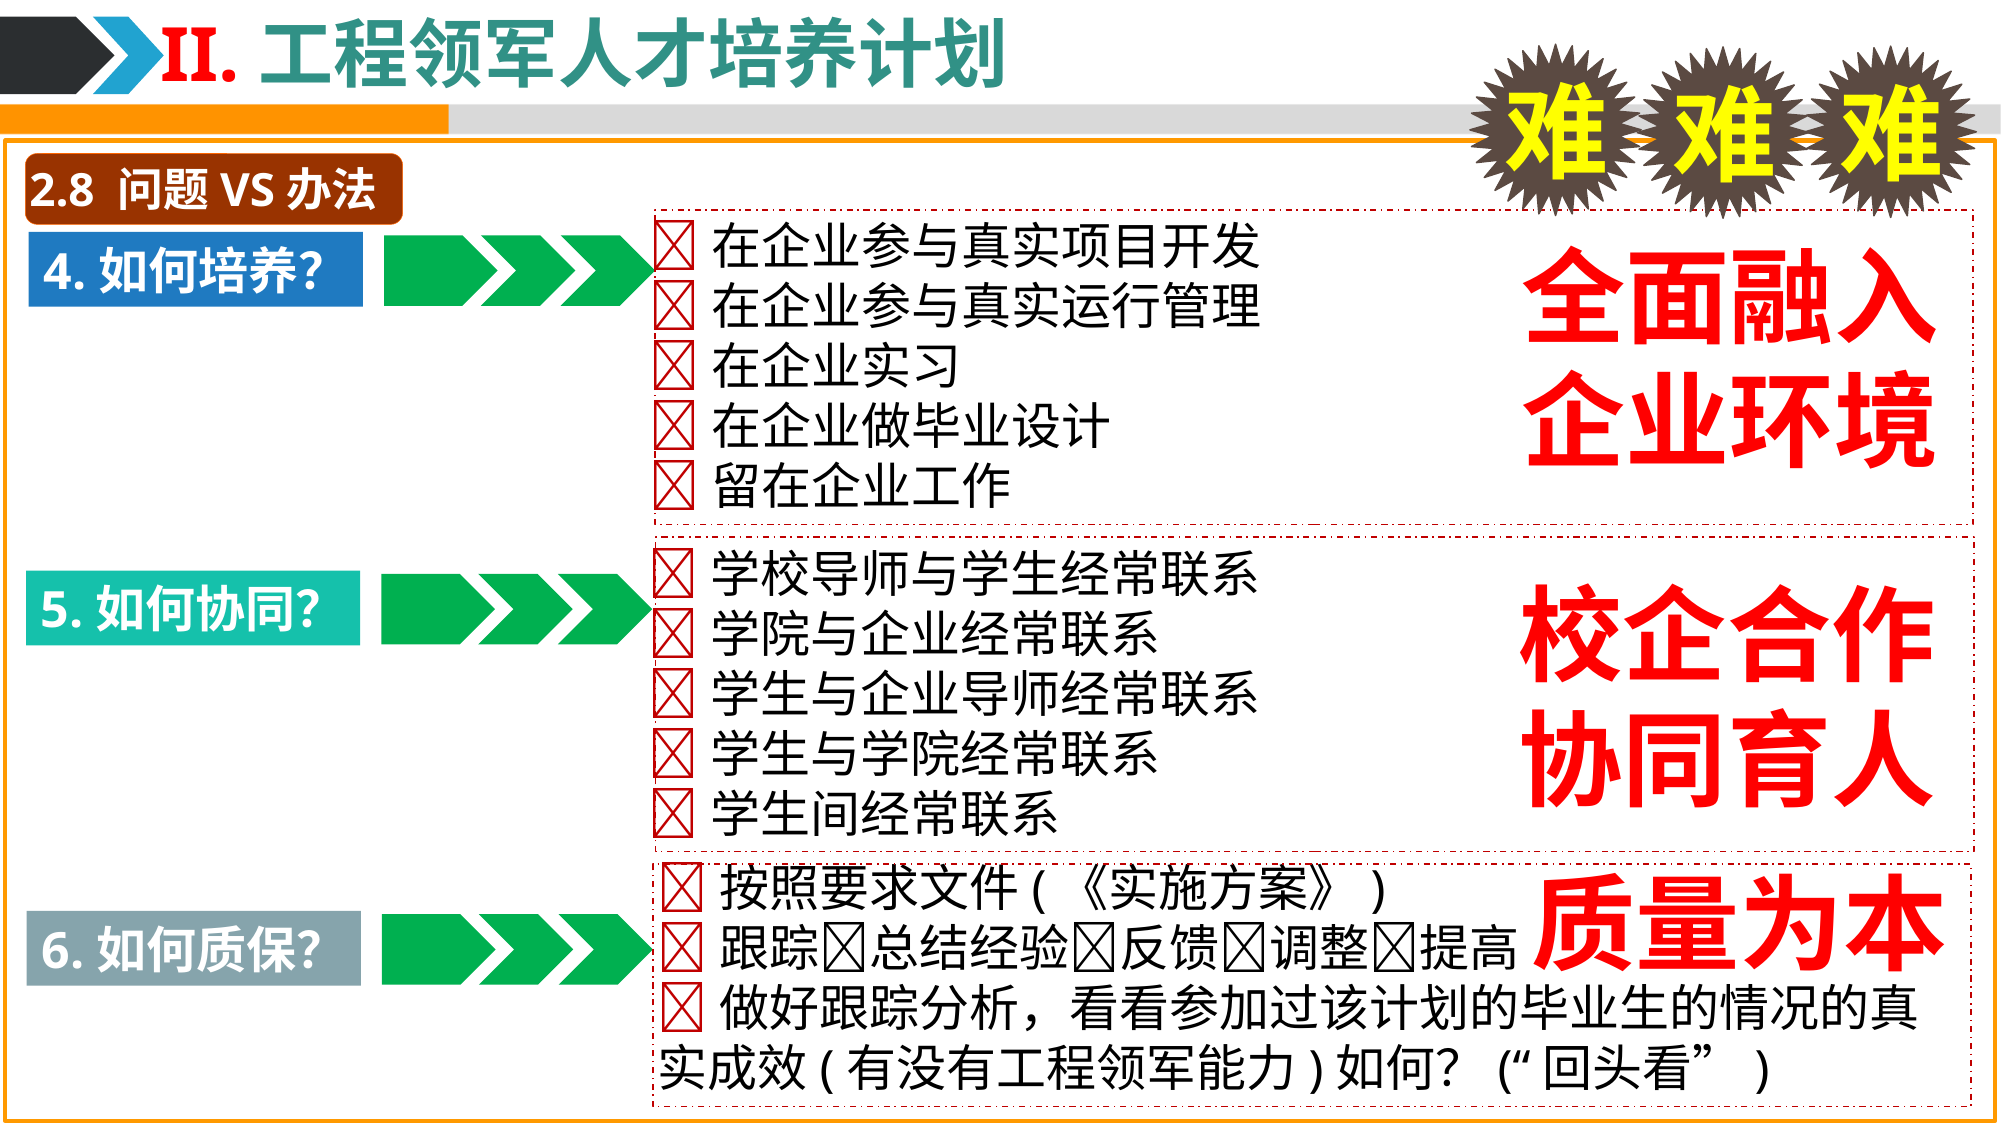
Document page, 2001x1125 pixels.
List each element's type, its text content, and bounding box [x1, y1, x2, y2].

text_box [558, 914, 642, 985]
text_box [1625, 125, 1642, 135]
text_box [1625, 97, 1635, 105]
text_box [1792, 127, 1809, 138]
text_box [1811, 99, 1825, 110]
text_box [1537, 45, 1546, 59]
text_box [381, 573, 495, 645]
text_box [1886, 46, 1895, 61]
text_box [1581, 50, 1589, 59]
text_box [1580, 199, 1589, 209]
text_box [1792, 114, 1808, 124]
text_box 难 [1825, 61, 1960, 201]
text_box [1960, 156, 1970, 165]
text_box [560, 235, 634, 306]
text_box 难 [1490, 59, 1625, 199]
text_box [92, 16, 145, 95]
text_box [381, 914, 496, 985]
text_box [1811, 153, 1825, 165]
text_box [1625, 138, 1640, 148]
text_box [1484, 82, 1490, 89]
text_box [1625, 154, 1635, 163]
text_box [1792, 141, 1808, 151]
text_box 4.如何培养？ [28, 231, 363, 307]
text_box [1792, 157, 1803, 166]
text_box [384, 235, 498, 306]
text_box [1705, 202, 1714, 217]
text_box [1857, 201, 1866, 211]
text_box [1476, 151, 1490, 163]
text_box [1748, 202, 1756, 212]
picture [1625, 98, 1657, 131]
text_box [1690, 202, 1698, 212]
text_box [1476, 97, 1490, 108]
text_box 按照要求文件(《实施方案》) 跟踪总结经验反馈调整提高 做好跟踪分析，看看参加过该计划的毕业生的情况的真实成效(有没有工程领军能力)如何？(“回头看”) [642, 849, 1960, 1105]
text_box 全面融入 企业环境 [1506, 223, 1970, 489]
text_box [1718, 46, 1728, 62]
text_box [1960, 99, 1970, 107]
text_box [1819, 172, 1825, 180]
text_box [1690, 53, 1698, 62]
text_box [1564, 199, 1574, 214]
text_box [1522, 199, 1531, 209]
text_box [1651, 84, 1657, 92]
text_box [1748, 53, 1756, 62]
text_box [1643, 99, 1657, 111]
text_box [1469, 124, 1490, 149]
text_box [1960, 113, 1975, 123]
text_box [480, 235, 576, 306]
text_box [34, 153, 403, 225]
text_box [1900, 47, 1909, 61]
text_box 5.如何协同？ [26, 570, 361, 646]
text_box [1551, 44, 1560, 59]
picture [1625, 132, 1652, 138]
text_box [1550, 199, 1561, 216]
text_box 校企合作 协同育人 [1503, 562, 1967, 827]
text_box [1718, 202, 1728, 219]
text_box [1899, 201, 1909, 216]
text_box [1705, 48, 1714, 62]
text_box [1885, 201, 1896, 218]
text_box [1643, 154, 1657, 166]
text_box [1732, 202, 1741, 217]
text_box 6.如何质保？ [26, 910, 361, 986]
text_box [1872, 47, 1881, 61]
text_box [1651, 173, 1657, 181]
text_box [1522, 50, 1530, 59]
text_box [478, 573, 573, 645]
text_box [1960, 127, 1977, 137]
text_box [655, 536, 1974, 850]
text_box [1537, 199, 1547, 214]
text_box [654, 210, 1974, 525]
text_box [478, 914, 574, 985]
text_box 在企业参与真实项目开发 在企业参与真实运行管理 在企业实习 在企业做毕业设计 留在企业工作 [634, 206, 1277, 522]
text_box 2.8 问题VS办法 [14, 153, 393, 224]
text_box [0, 16, 115, 95]
text_box [1565, 45, 1574, 59]
text_box [1807, 113, 1825, 151]
text_box [1792, 99, 1803, 108]
text_box [1960, 140, 1975, 150]
text_box 学校导师与学生经常联系 学院与企业经常联系 学生与企业导师经常联系 学生与学院经常联系 学生间经常联系 [633, 535, 1276, 851]
picture [1960, 98, 2001, 141]
text_box [652, 864, 1972, 1107]
text_box [557, 573, 633, 645]
picture [1792, 116, 1824, 131]
text_box [1471, 111, 1490, 123]
picture [1794, 133, 1822, 138]
picture [0, 98, 1490, 141]
text_box [1484, 170, 1490, 178]
text_box [1857, 52, 1865, 61]
text_box [1915, 201, 1924, 211]
text_box [1916, 52, 1924, 61]
picture [1792, 98, 1825, 115]
text_box [1732, 48, 1741, 62]
text_box 质量为本 [1516, 850, 1980, 991]
text_box II.工程领军人才培养计划 [145, 0, 1023, 105]
text_box [1819, 84, 1825, 91]
text_box [1872, 201, 1882, 216]
text_box [1637, 114, 1657, 151]
text_box [1625, 111, 1640, 121]
text_box 难 [1657, 62, 1792, 202]
